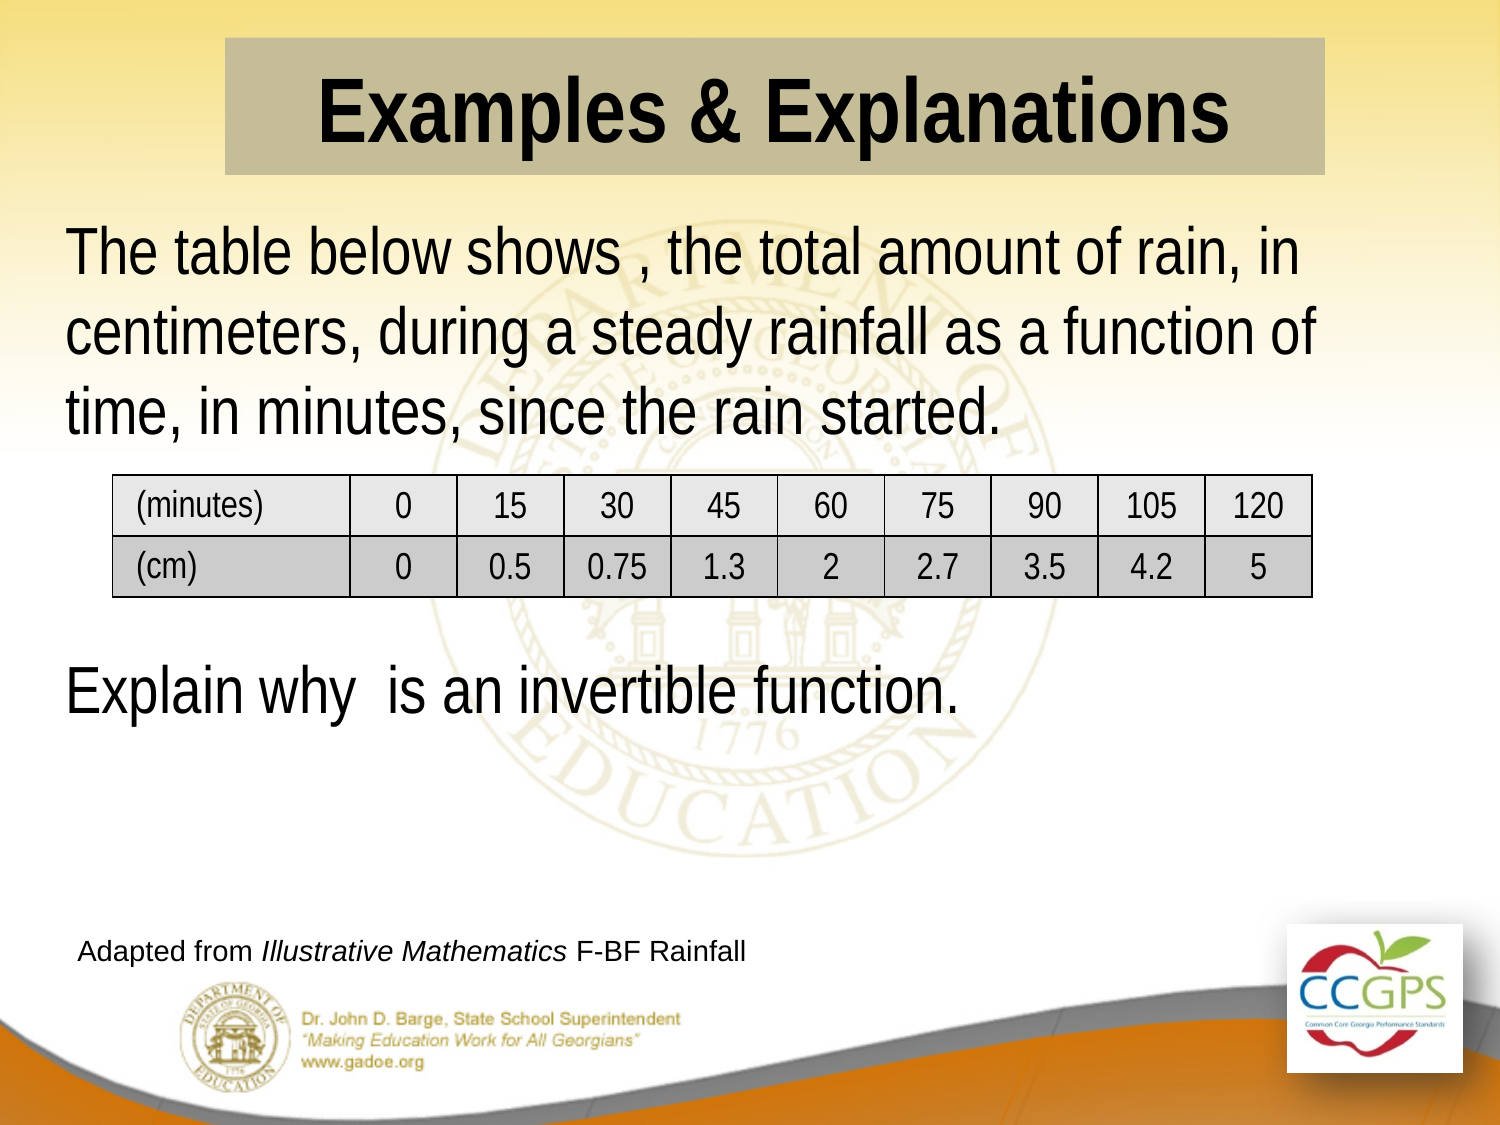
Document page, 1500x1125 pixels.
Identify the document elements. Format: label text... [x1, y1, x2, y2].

title Examples & Explanations [224, 37, 1326, 176]
picture [0, 0, 1500, 1125]
text_box Adapted from Illustrative Mathematics F-BF Rainfall [62, 924, 762, 975]
